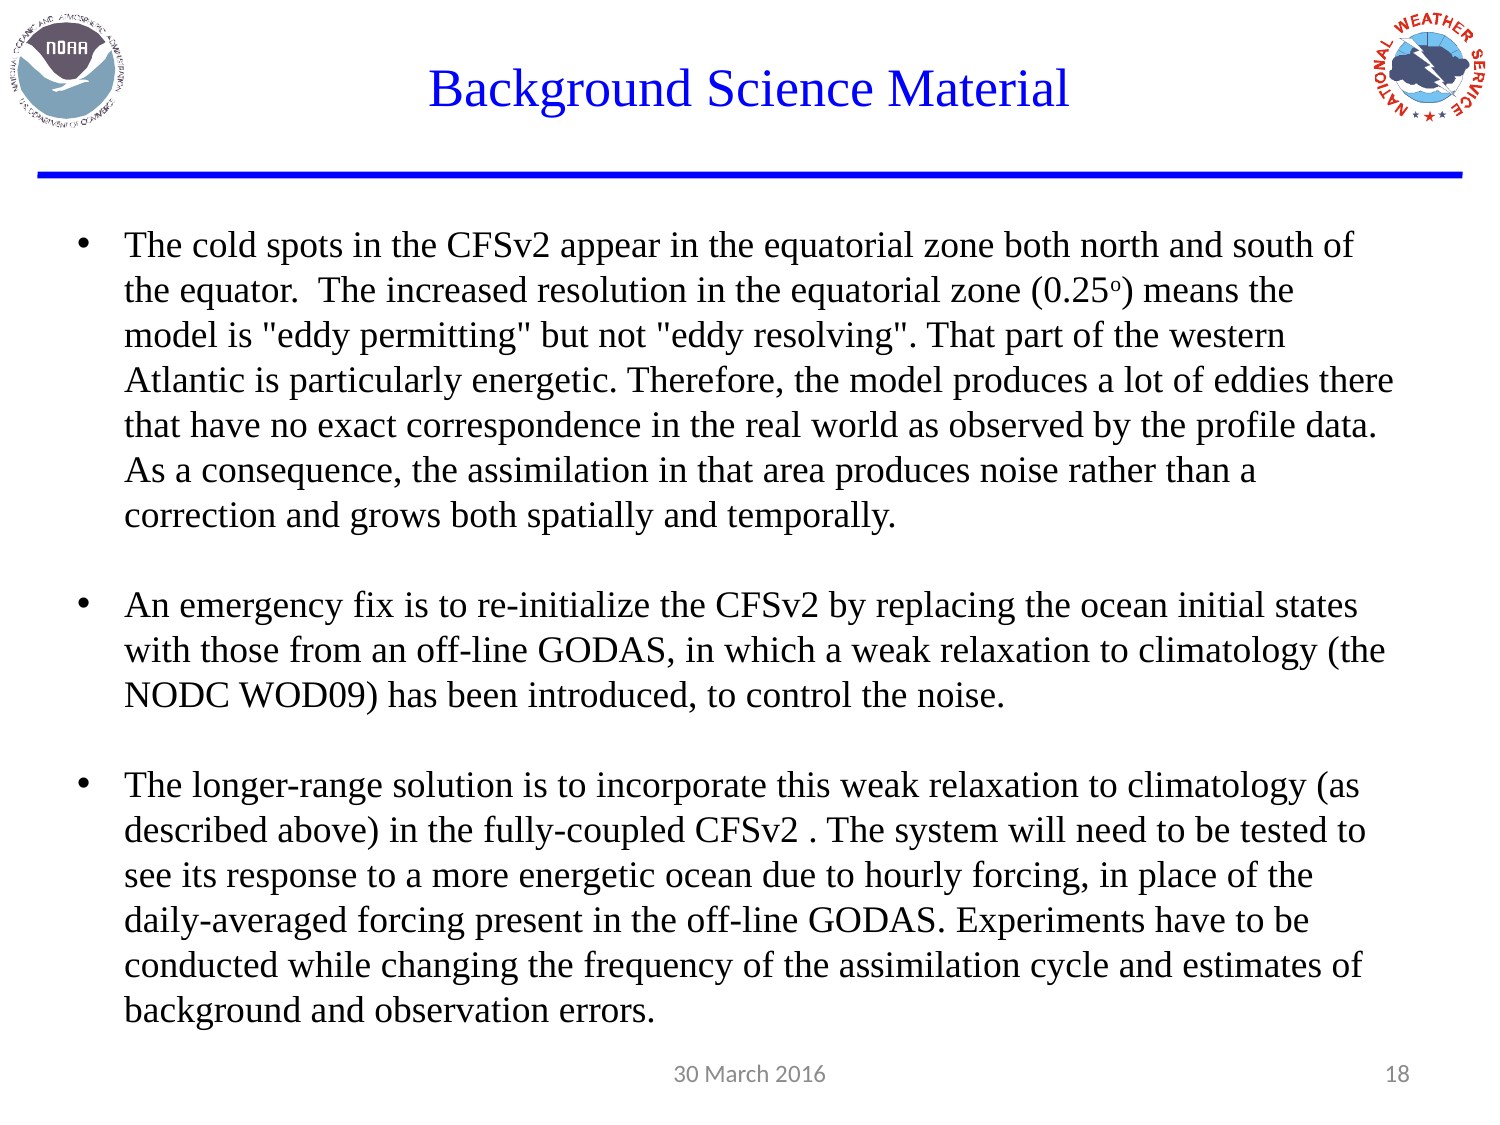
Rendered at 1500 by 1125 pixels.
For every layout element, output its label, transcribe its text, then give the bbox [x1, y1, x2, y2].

text_box Background Science Material [130, 45, 1366, 125]
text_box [1371, 12, 1488, 123]
slide_number 18 [1074, 1042, 1425, 1103]
text_box The cold spots in the CFSv2 appear in the equatorial zone both north and south of the equator. The increased resolution in the equatorial zone (0.25o) means the model is "eddy permitting" but not "eddy resolving". That part of the western Atlantic is particularly energetic. Therefore, the model produces a lot of eddies there that have no exact correspondence in the real world as observed by the profile data. As a consequence, the assimilation in that area produces noise rather than a correction and grows both spatially and temporally. An emergency fix is to re-initialize the CFSv2 by replacing the ocean initial states with those from an off-line GODAS, in which a weak relaxation to climatology (the NODC WOD09) has been introduced, to control the noise. The longer-range solution is to incorporate this weak relaxation to climatology (as described above) in the fully-coupled CFSv2 . The system will need to be tested to see its response to a more energetic ocean due to hourly forcing, in place of the daily-averaged forcing present in the off-line GODAS. Experiments have to be conducted while changing the frequency of the assimilation cycle and estimates of background and observation errors. [62, 212, 1413, 1038]
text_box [8, 12, 126, 129]
footer 30 March 2016 [512, 1042, 988, 1103]
